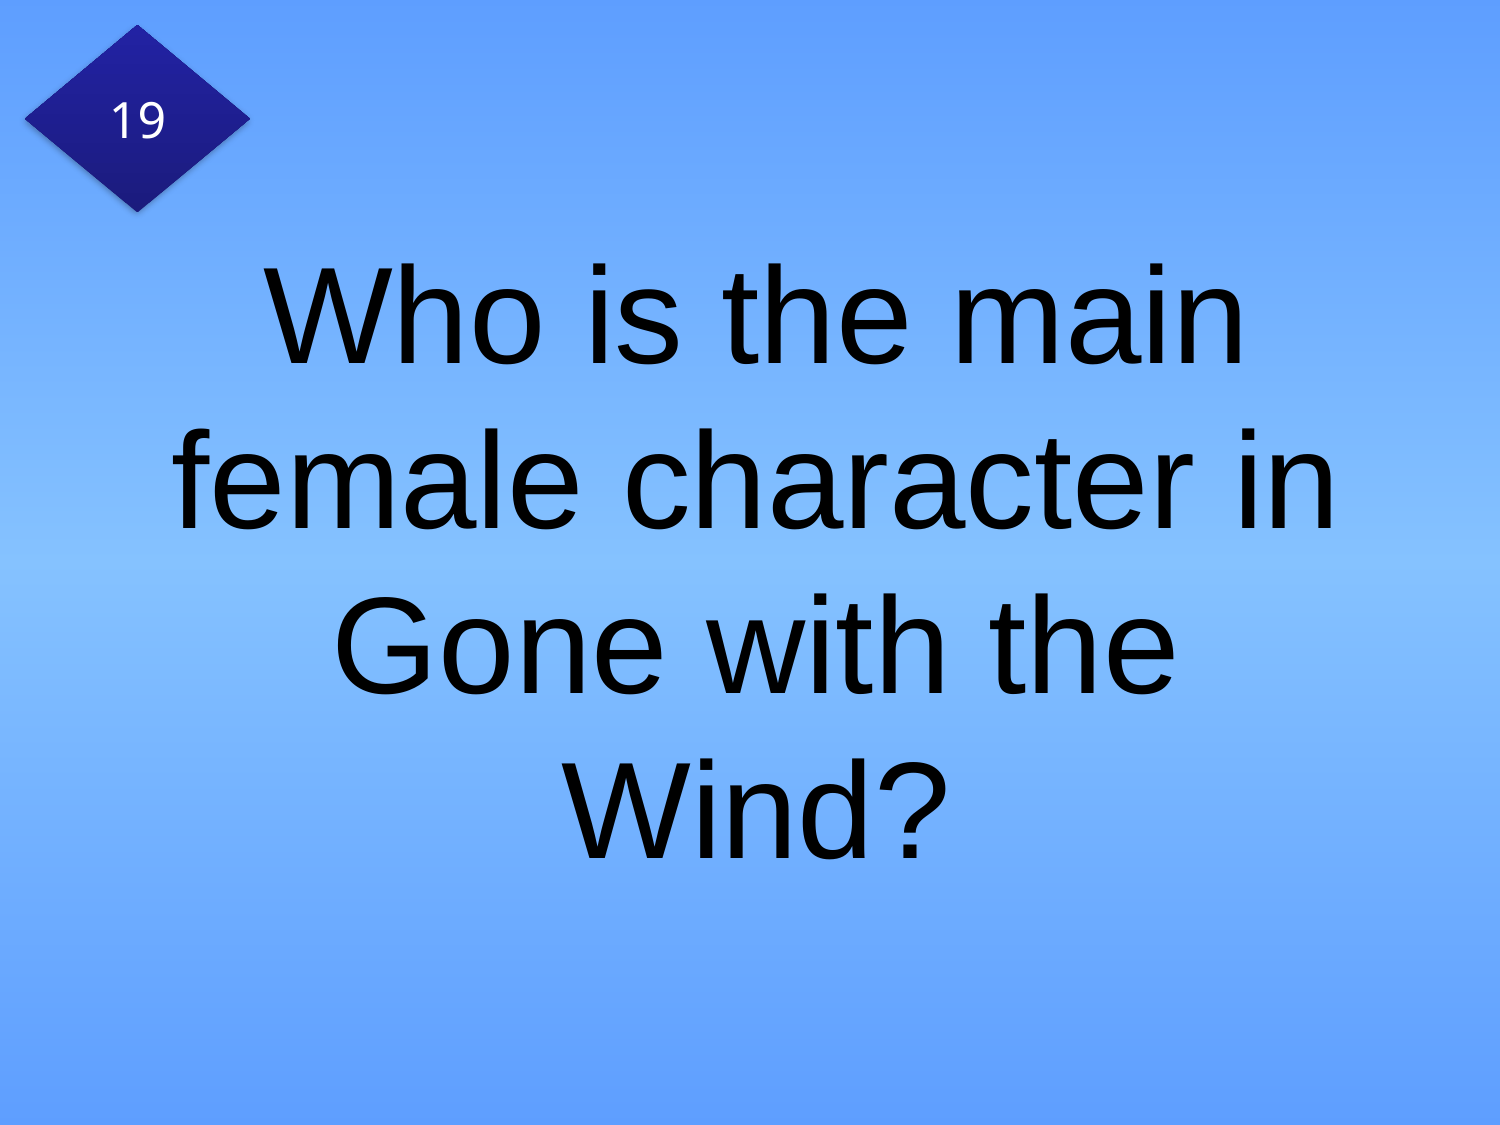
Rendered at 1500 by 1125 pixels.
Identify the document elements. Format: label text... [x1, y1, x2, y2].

text_box 19 [24, 24, 250, 213]
title Who is the main female character in Gone with the Wind? [112, 187, 1401, 926]
